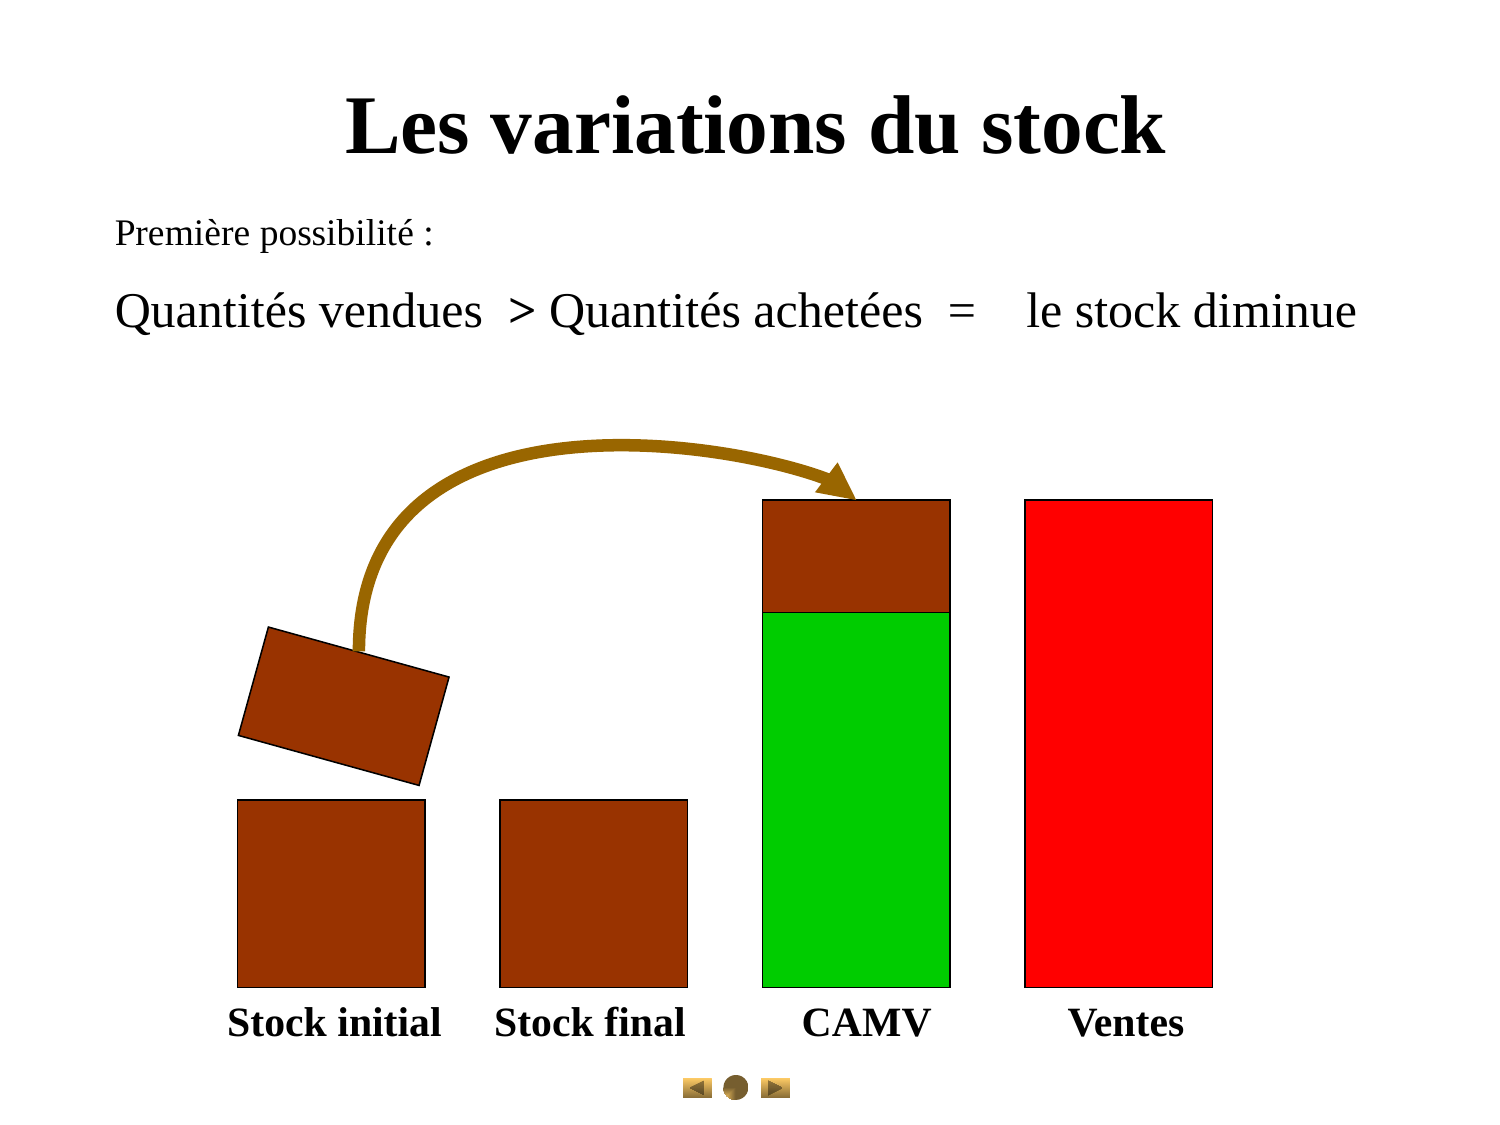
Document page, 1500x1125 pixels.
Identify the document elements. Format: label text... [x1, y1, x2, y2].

text_box [238, 627, 450, 786]
text_box Stock initial Stock final CAMV Ventes [212, 987, 1200, 1053]
text_box [1025, 500, 1213, 988]
text_box Première possibilité : Quantités vendues > Quantités achetées = le stock diminue [99, 200, 1400, 345]
text_box [762, 613, 950, 987]
text_box [500, 800, 688, 987]
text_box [531, 327, 684, 825]
text_box Les variations du stock [324, 62, 1188, 178]
text_box [237, 800, 425, 987]
text_box [762, 500, 950, 613]
